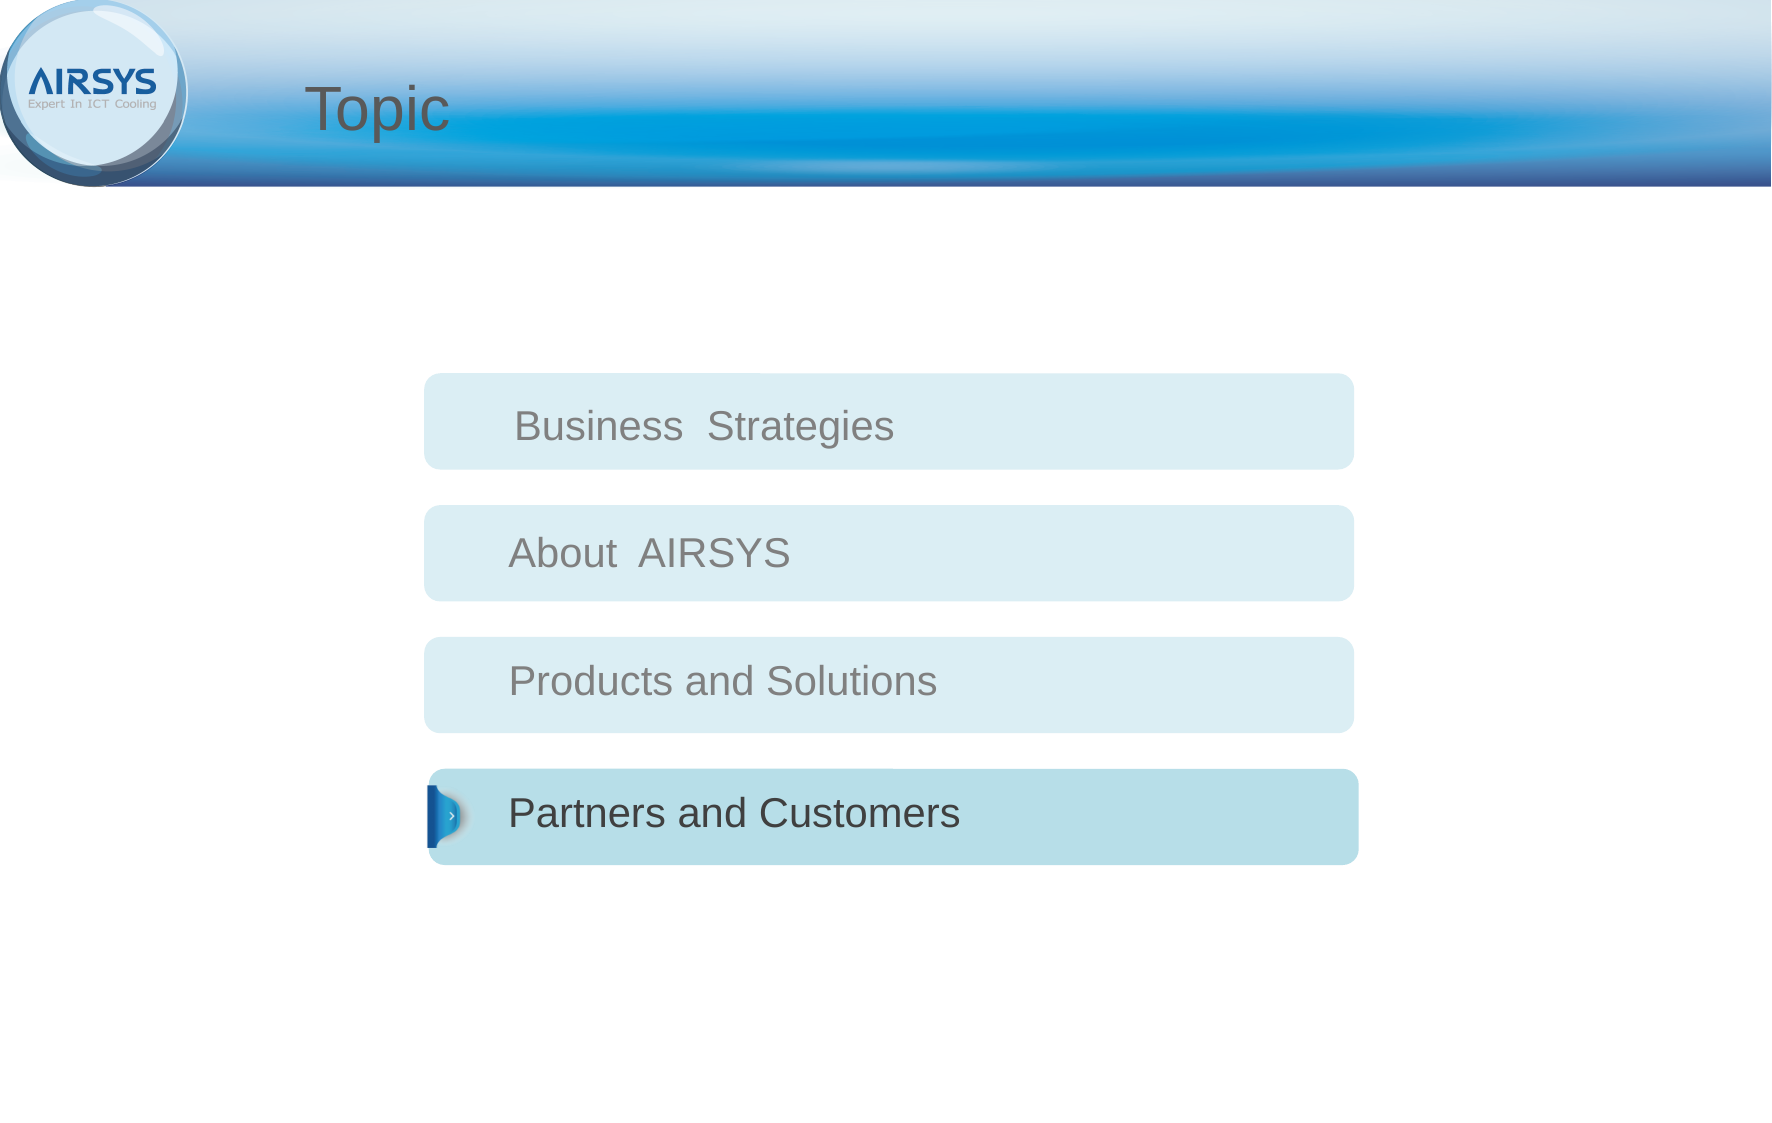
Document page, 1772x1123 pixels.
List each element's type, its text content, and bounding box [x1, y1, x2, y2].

text_box [422, 503, 1357, 604]
text_box Topic [289, 72, 1621, 139]
text_box Business Strategies [499, 391, 910, 457]
picture [0, 0, 1772, 190]
text_box [422, 371, 1357, 472]
text_box [422, 634, 1357, 736]
text_box About AIRSYS [493, 518, 806, 583]
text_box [423, 768, 1360, 866]
text_box Products and Solutions [493, 646, 953, 712]
